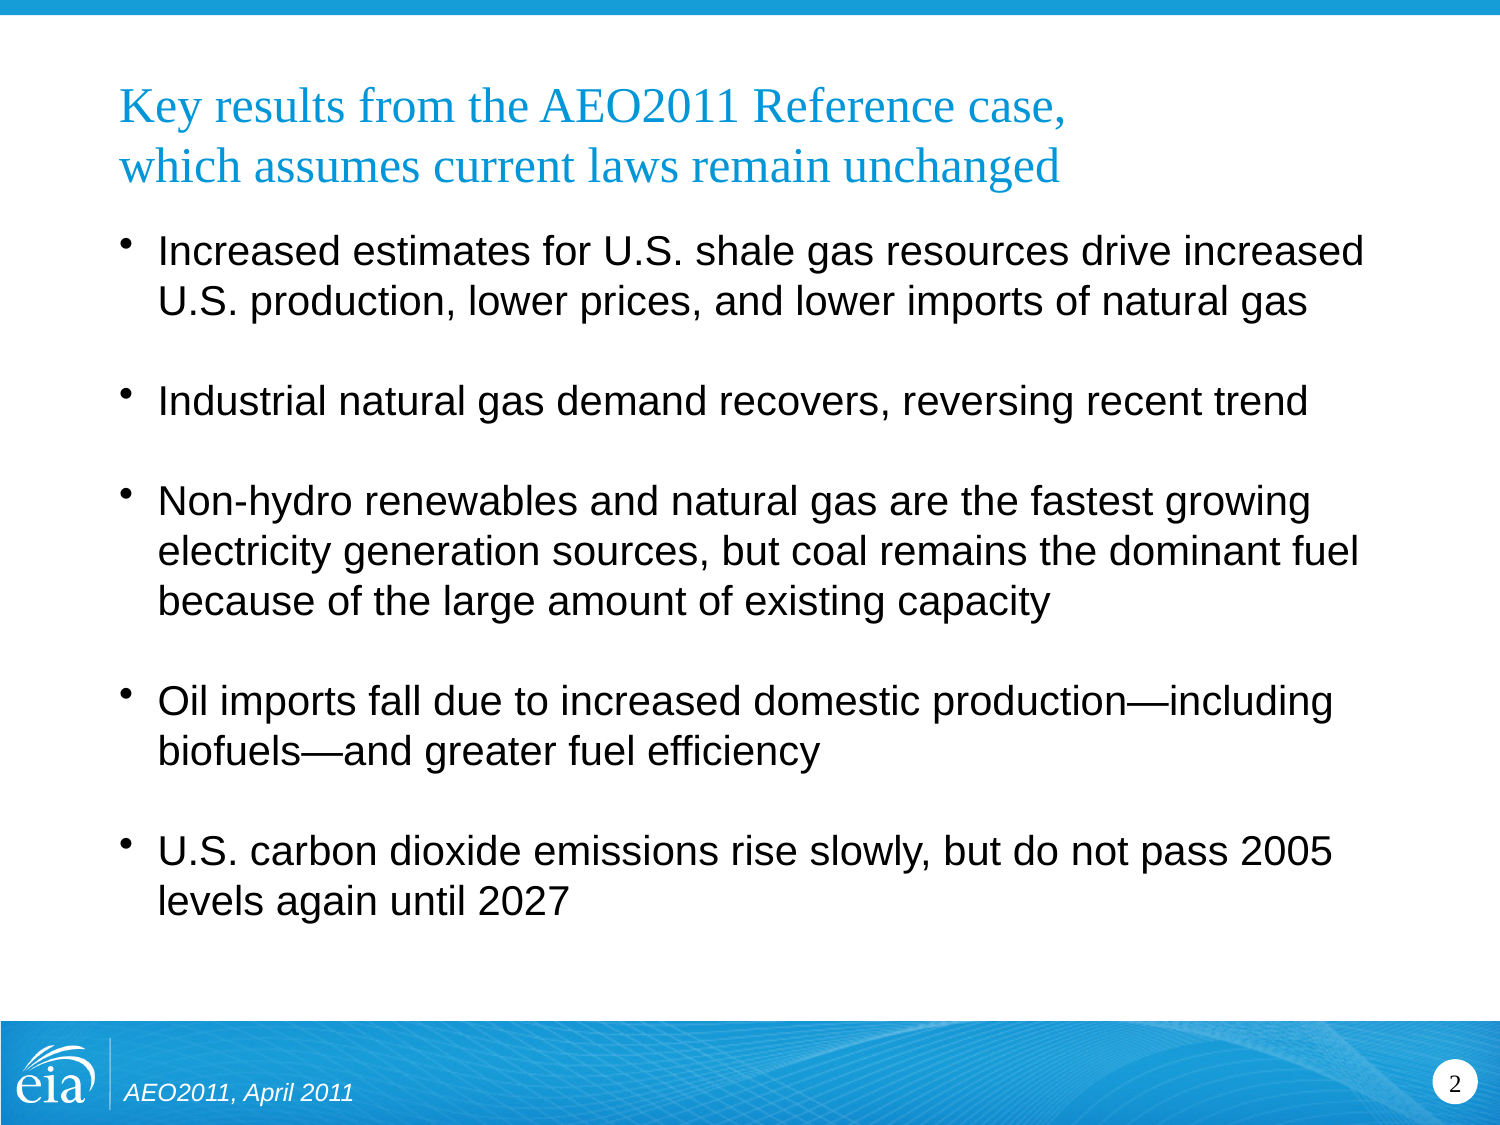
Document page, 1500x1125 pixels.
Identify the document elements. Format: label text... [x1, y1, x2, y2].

title Key results from the AEO2011 Reference case, which assumes current laws remain unchanged [104, 12, 1425, 200]
list Increased estimates for U.S. shale gas resources drive increased U.S. production, lower prices, and lower imports of natural gas Industrial natural gas demand recovers, reversing recent trend Non-hydro renewables and natural gas are the fastest growing electricity generation sources, but coal remains the dominant fuel because of the large amount of existing capacity Oil imports fall due to increased domestic production—including biofuels—and greater fuel efficiency U.S. carbon dioxide emissions rise slowly, but do not pass 2005 levels again until 2027 [104, 216, 1425, 970]
picture [2, 1021, 1500, 1125]
slide_number 2 [1424, 1052, 1487, 1113]
footer AEO2011, April 2011 [109, 1048, 571, 1114]
